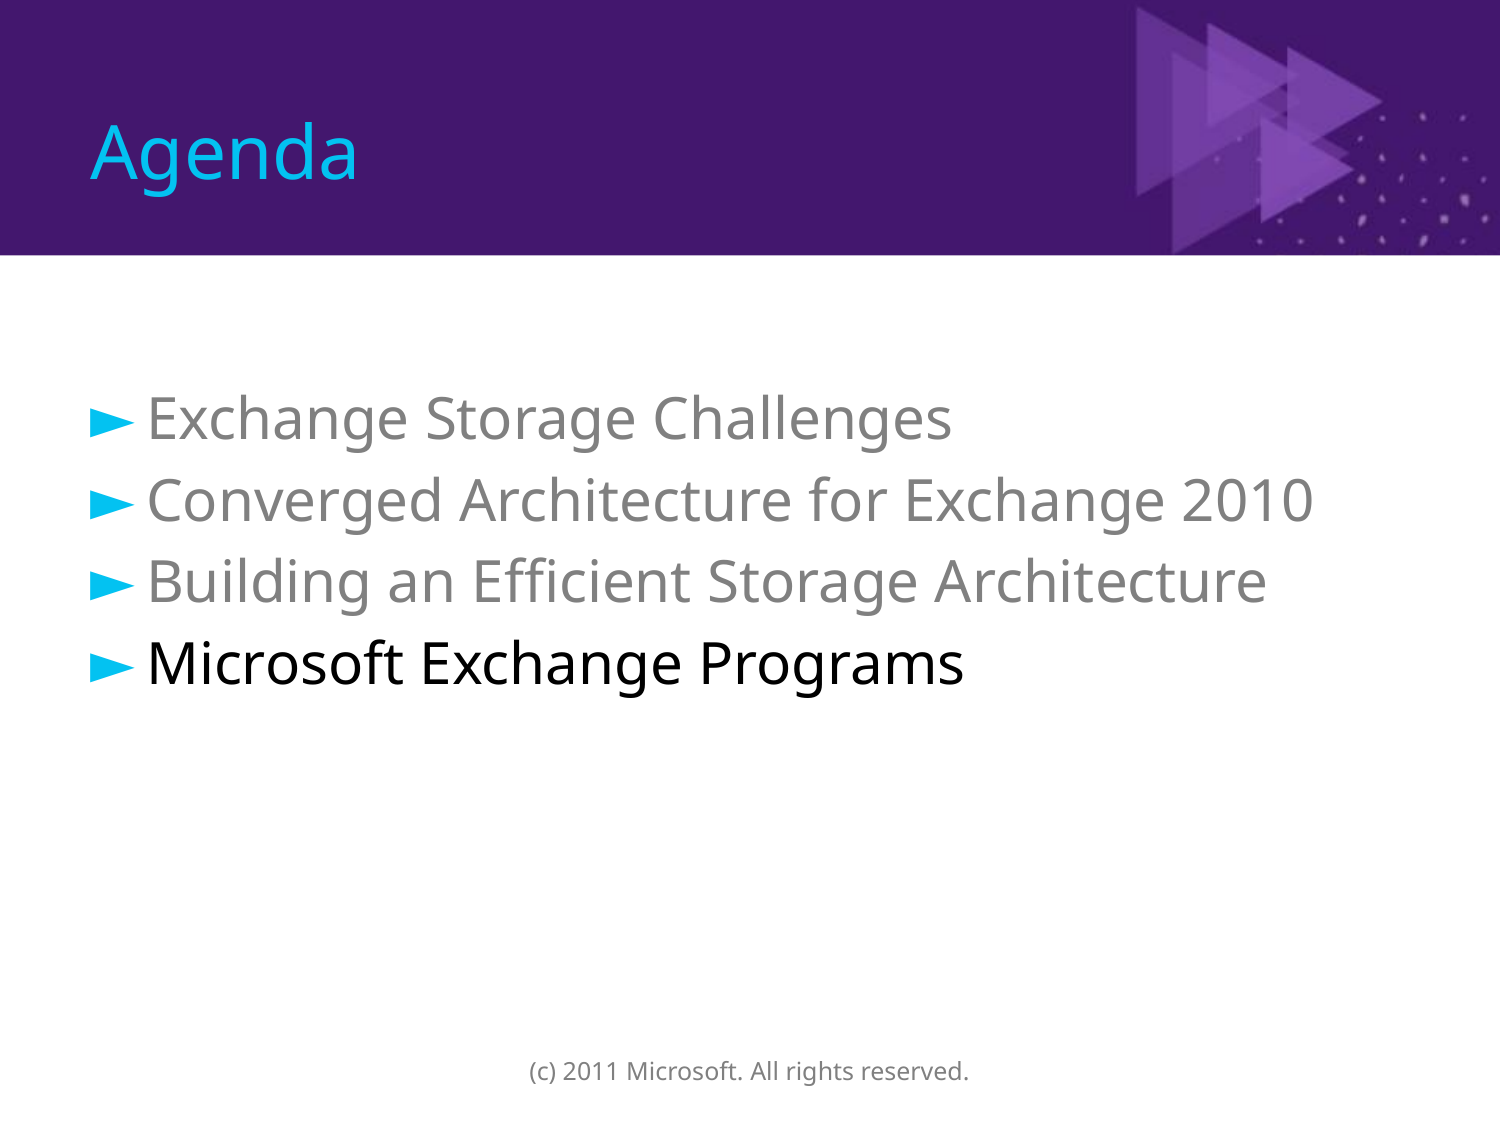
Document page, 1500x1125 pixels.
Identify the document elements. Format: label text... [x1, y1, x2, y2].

list Exchange Storage Challenges Converged Architecture for Exchange 2010 Building an Efficient Storage Architecture Microsoft Exchange Programs [75, 373, 1425, 1005]
picture [0, 0, 1500, 255]
footer (c) 2011 Microsoft. All rights reserved. [512, 1042, 988, 1103]
title Agenda [75, 56, 1425, 244]
